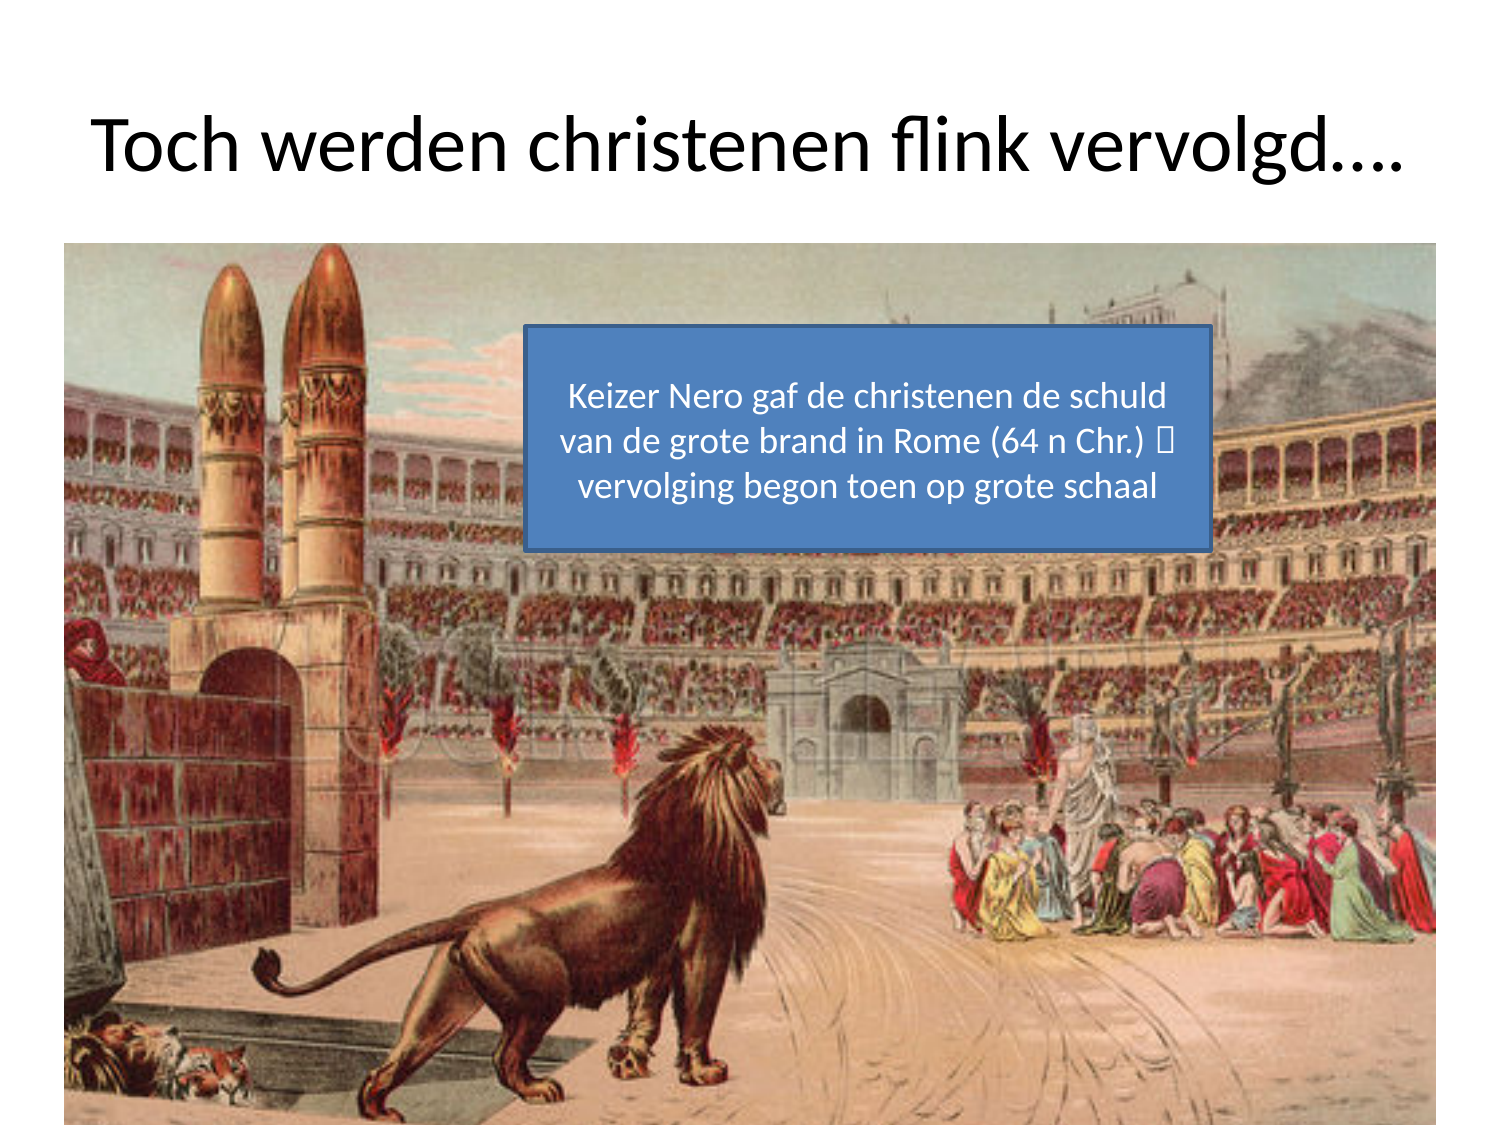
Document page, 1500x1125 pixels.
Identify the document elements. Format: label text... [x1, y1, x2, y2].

picture [64, 243, 1436, 1125]
title Toch werden christenen flink vervolgd…. [75, 45, 1425, 233]
